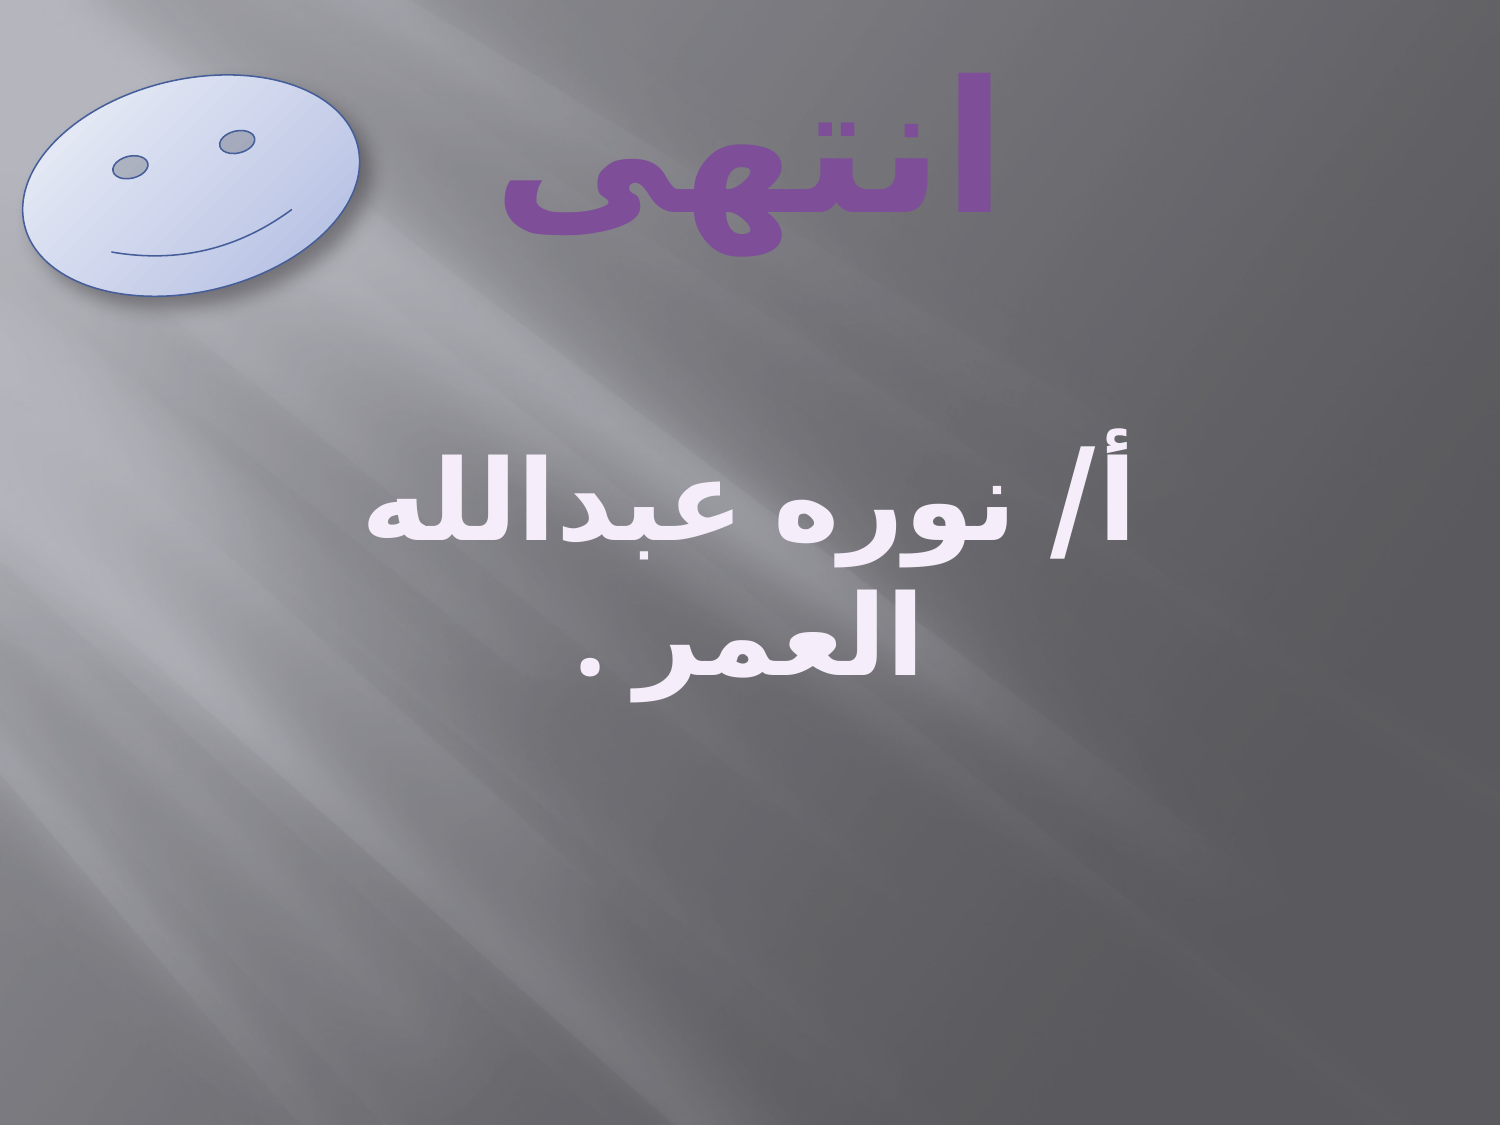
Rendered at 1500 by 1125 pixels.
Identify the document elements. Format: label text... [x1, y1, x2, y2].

text_box [21, 74, 361, 298]
text_box أ/ نوره عبدالله العمر . [342, 420, 1158, 706]
title انتهى [75, 45, 1425, 233]
